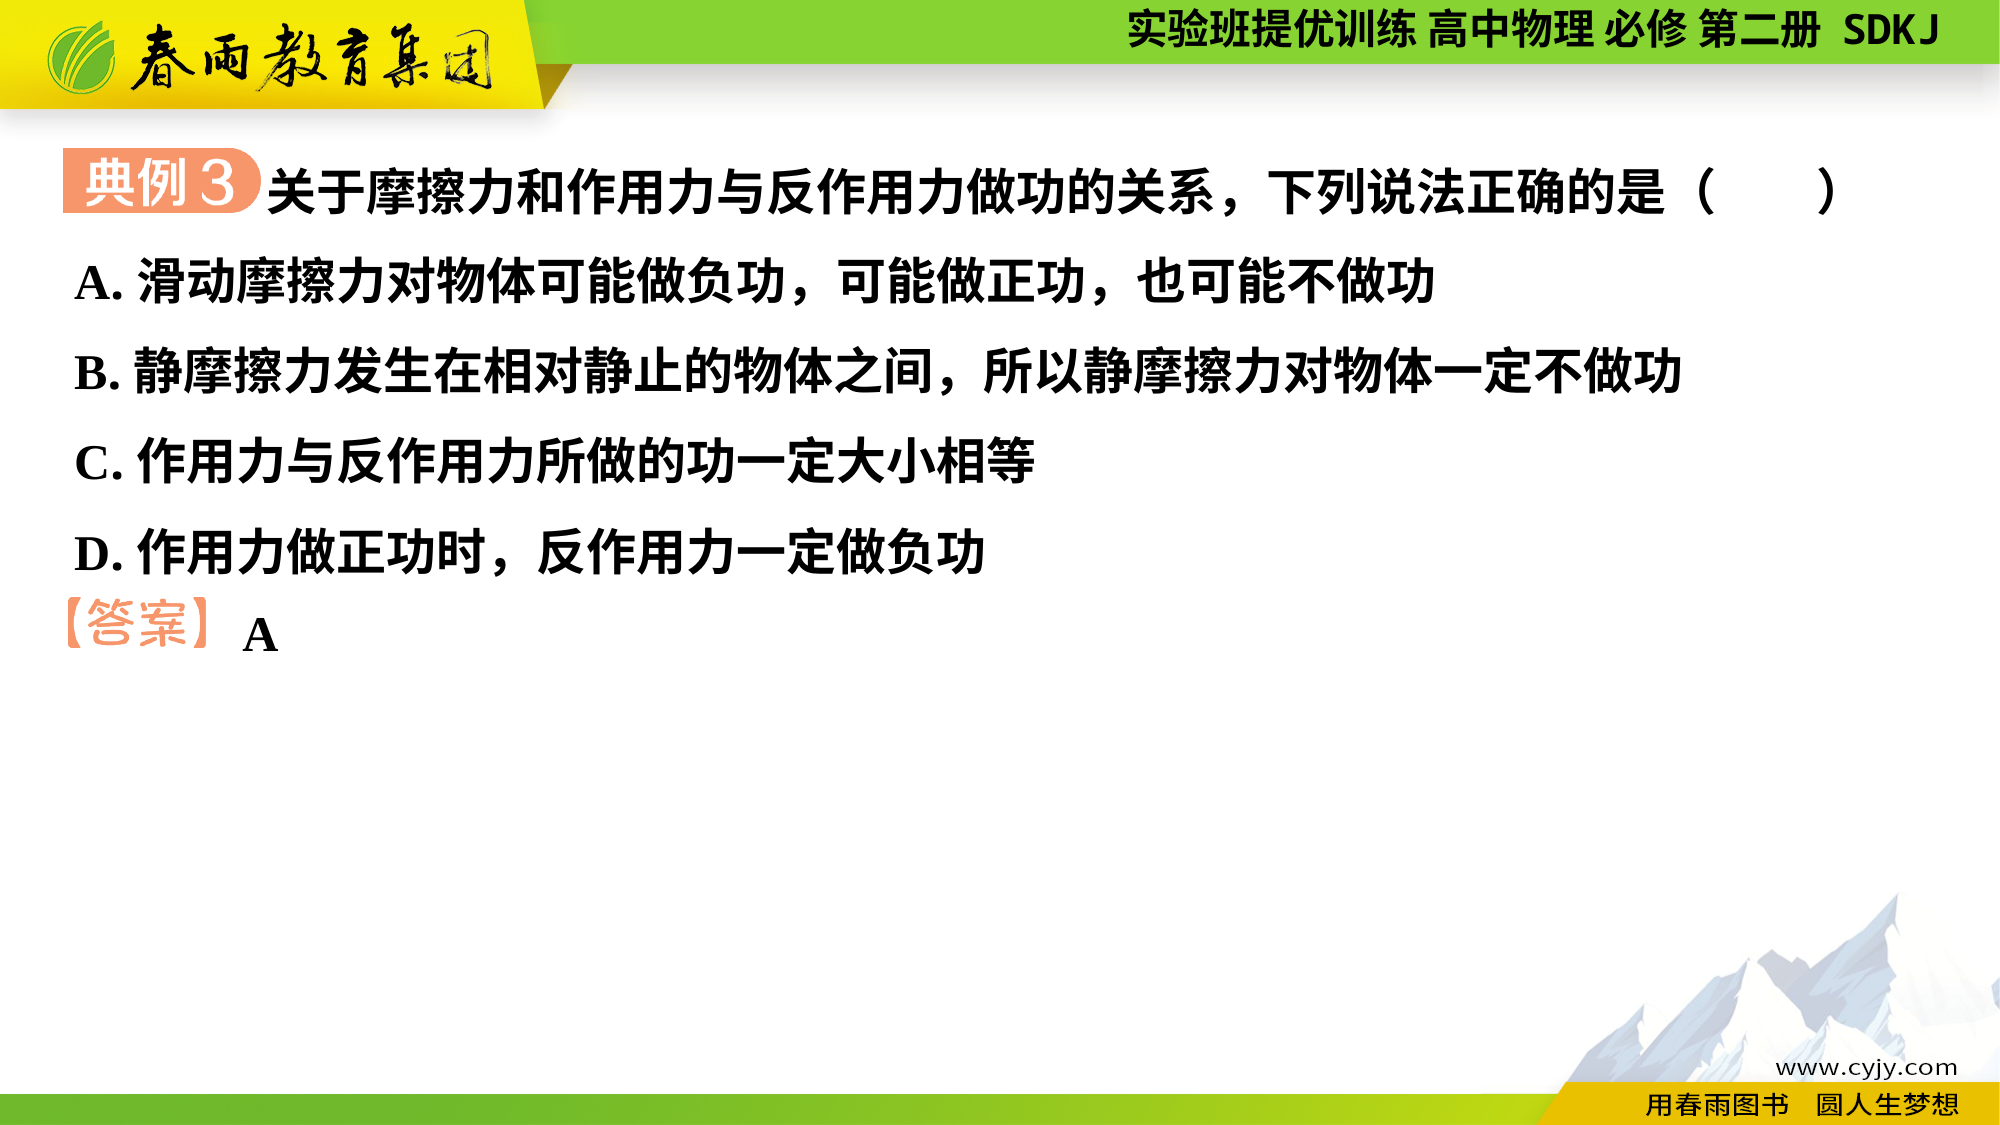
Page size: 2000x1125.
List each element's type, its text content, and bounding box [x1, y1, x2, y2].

picture [0, 0, 2000, 1125]
list 关于摩擦力和作用力与反作用力做功的关系，下列说法正确的是（ ） A.滑动摩擦力对物体可能做负功，可能做正功，也可能不做功 B.静摩擦力发生在相对静止的物体之间，所以静摩擦力对物体一定不做功 C.作用力与反作用力所做的功一定大小相等 D.作用力做正功时，反作用力一定做负功 [59, 122, 1944, 672]
text_box A [227, 564, 294, 669]
